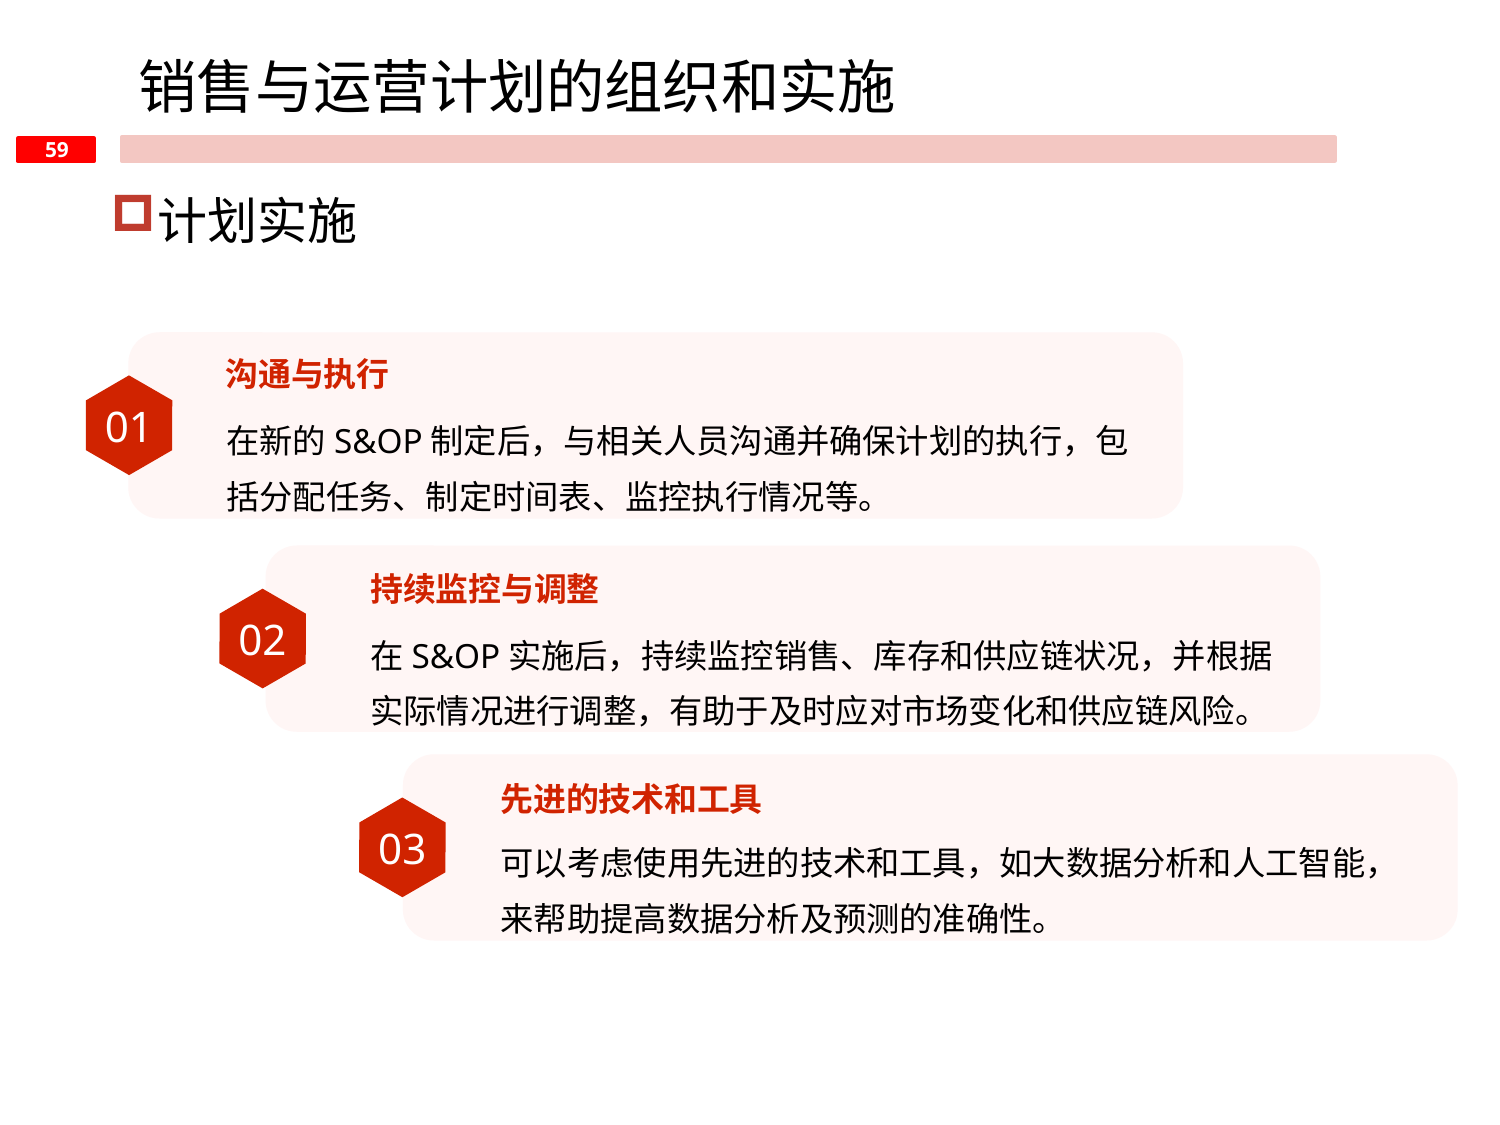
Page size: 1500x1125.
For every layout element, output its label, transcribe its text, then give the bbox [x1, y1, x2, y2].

text_box [128, 332, 1184, 519]
text_box [387, 797, 418, 806]
text_box 先进的技术和工具 [500, 777, 888, 820]
text_box 沟通与执行 [225, 352, 613, 395]
text_box [114, 375, 144, 384]
text_box 02 [197, 597, 328, 680]
text_box [248, 588, 278, 597]
text_box [402, 754, 1458, 941]
text_box 在新的S&OP制定后，与相关人员沟通并确保计划的执行，包括分配任务、制定时间表、监控执行情况等。 [226, 404, 1138, 512]
text_box 持续监控与调整 [370, 566, 758, 610]
text_box 计划实施 [96, 181, 1081, 276]
text_box 01 [63, 384, 195, 466]
text_box 可以考虑使用先进的技术和工具，如大数据分析和人工智能，来帮助提高数据分析及预测的准确性。 [500, 826, 1413, 933]
text_box [265, 545, 1321, 732]
text_box 在S&OP实施后，持续监控销售、库存和供应链状况，并根据实际情况进行调整，有助于及时应对市场变化和供应链风险。 [370, 618, 1283, 726]
text_box [113, 466, 145, 476]
text_box 03 [337, 806, 468, 889]
text_box [388, 889, 417, 898]
text_box [248, 680, 278, 689]
text_box 销售与运营计划的组织和实施 [123, 42, 958, 128]
text_box [17, 129, 97, 189]
